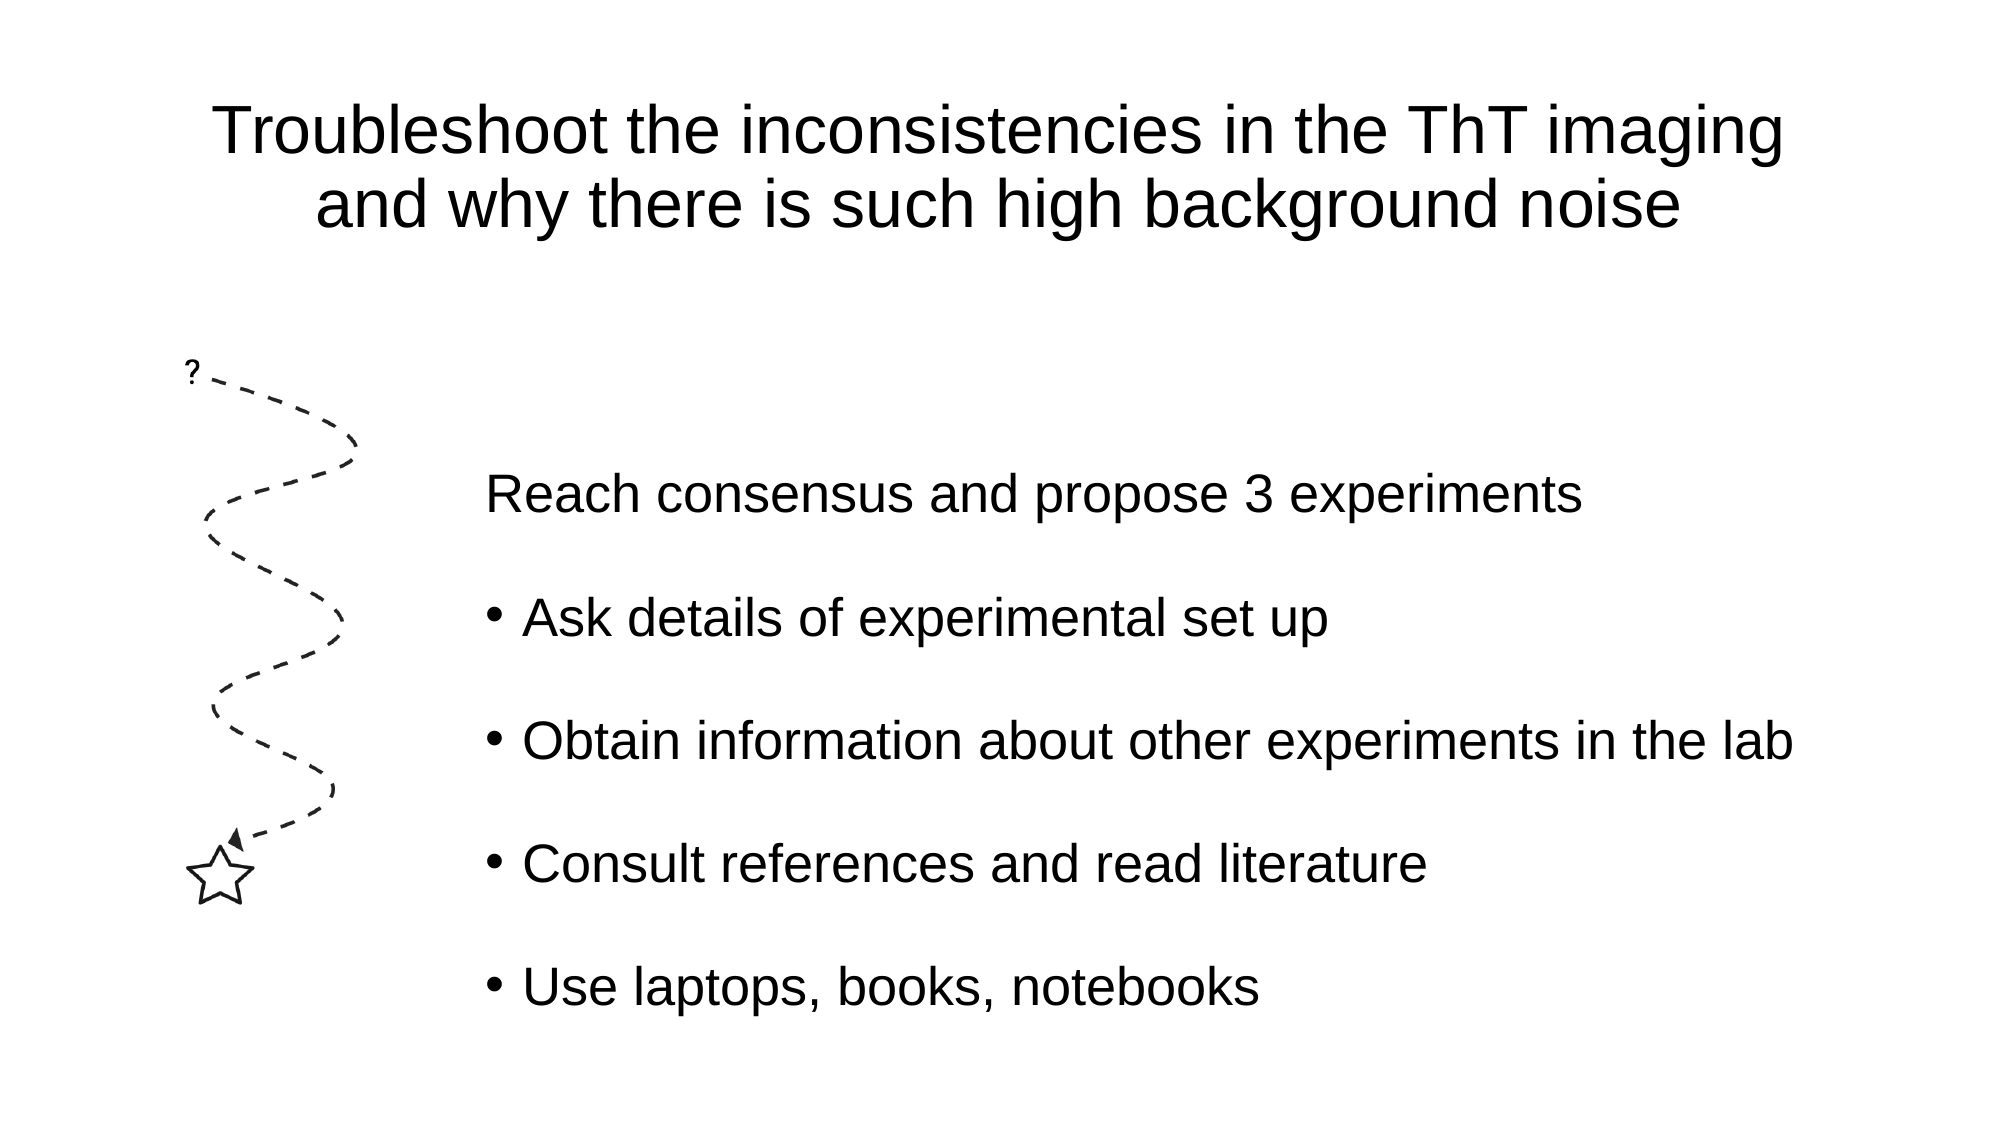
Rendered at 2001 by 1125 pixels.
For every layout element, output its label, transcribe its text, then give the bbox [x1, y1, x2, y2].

list Reach consensus and propose 3 experiments Ask details of experimental set up Obtain information about other experiments in the lab Consult references and read literature Use laptops, books, notebooks [470, 412, 1831, 1035]
title Troubleshoot the inconsistencies in the ThT imaging and why there is such high background noise [137, 59, 1863, 278]
picture [169, 338, 372, 928]
